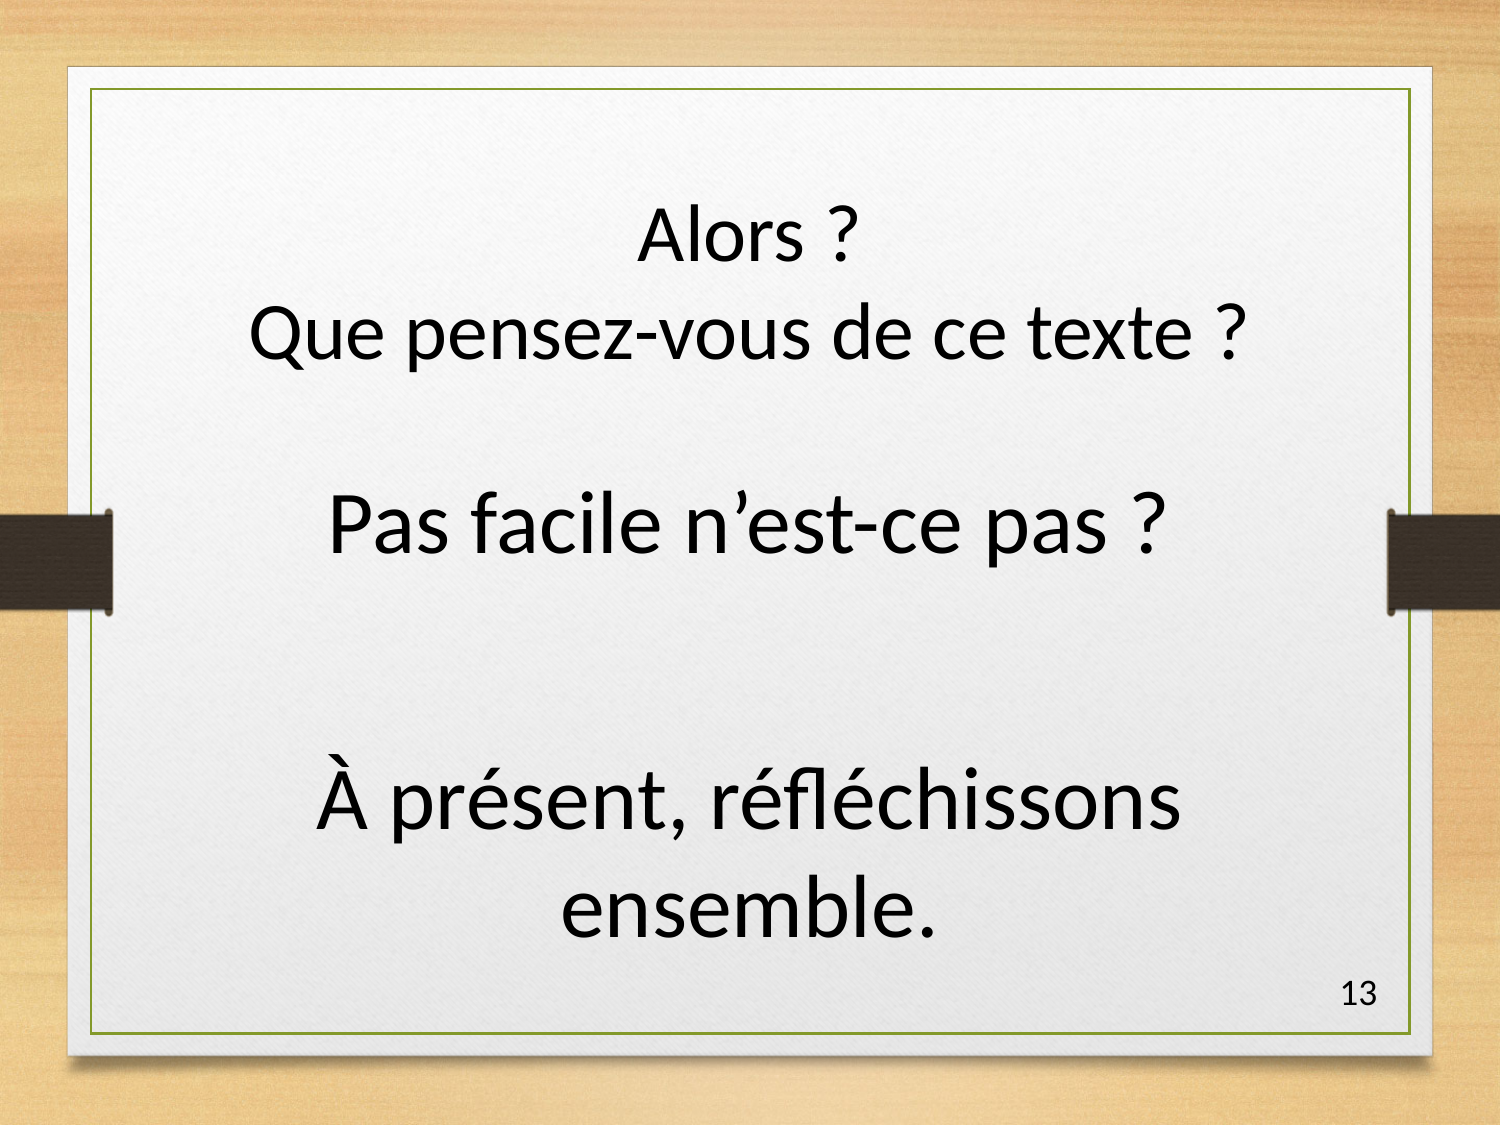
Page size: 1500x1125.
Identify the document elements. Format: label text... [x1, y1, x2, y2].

list Alors ? Que pensez-vous de ce texte ? Pas facile n’est-ce pas ? À présent, réfléchissons ensemble. [147, 172, 1353, 964]
text_box 13 [1324, 960, 1399, 1020]
picture [0, 0, 1500, 1125]
